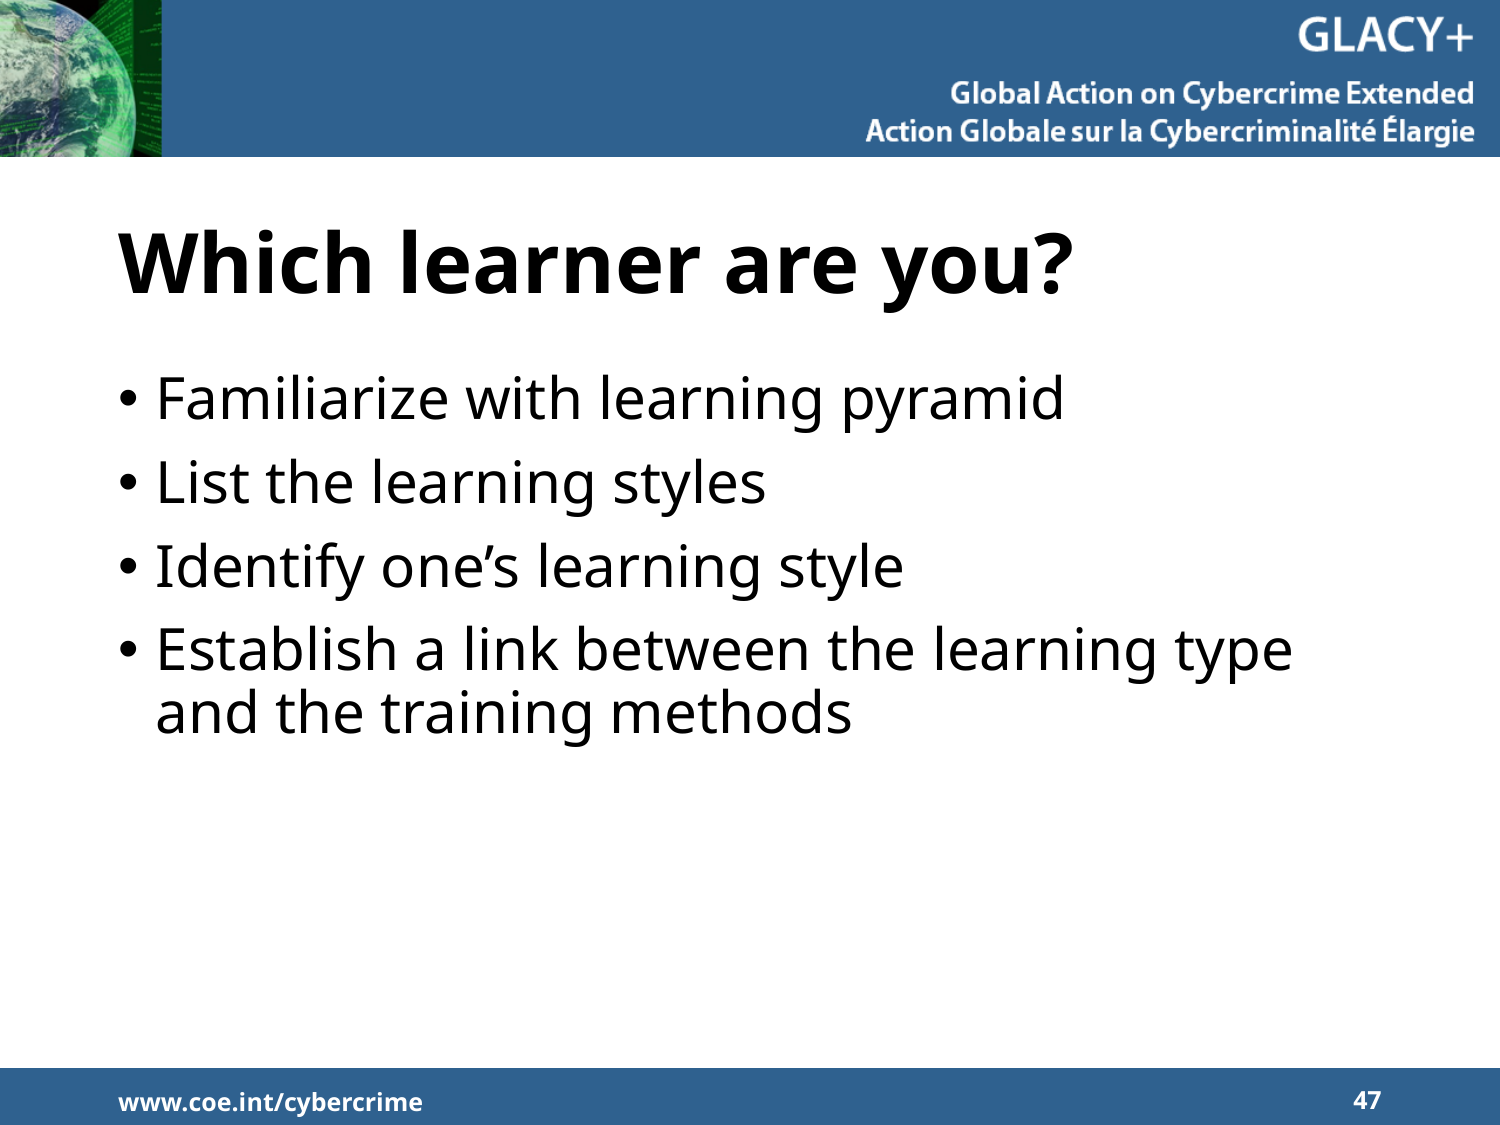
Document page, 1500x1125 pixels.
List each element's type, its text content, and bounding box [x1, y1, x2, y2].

slide_number www.coe.int/cybercrime [103, 1071, 491, 1125]
list Familiarize with learning pyramid List the learning styles Identify one’s learning style Establish a link between the learning type and the training methods [103, 362, 1397, 1086]
picture [0, 0, 1500, 157]
title Which learner are you? [103, 171, 1397, 362]
slide_number 47 [1059, 1071, 1397, 1125]
